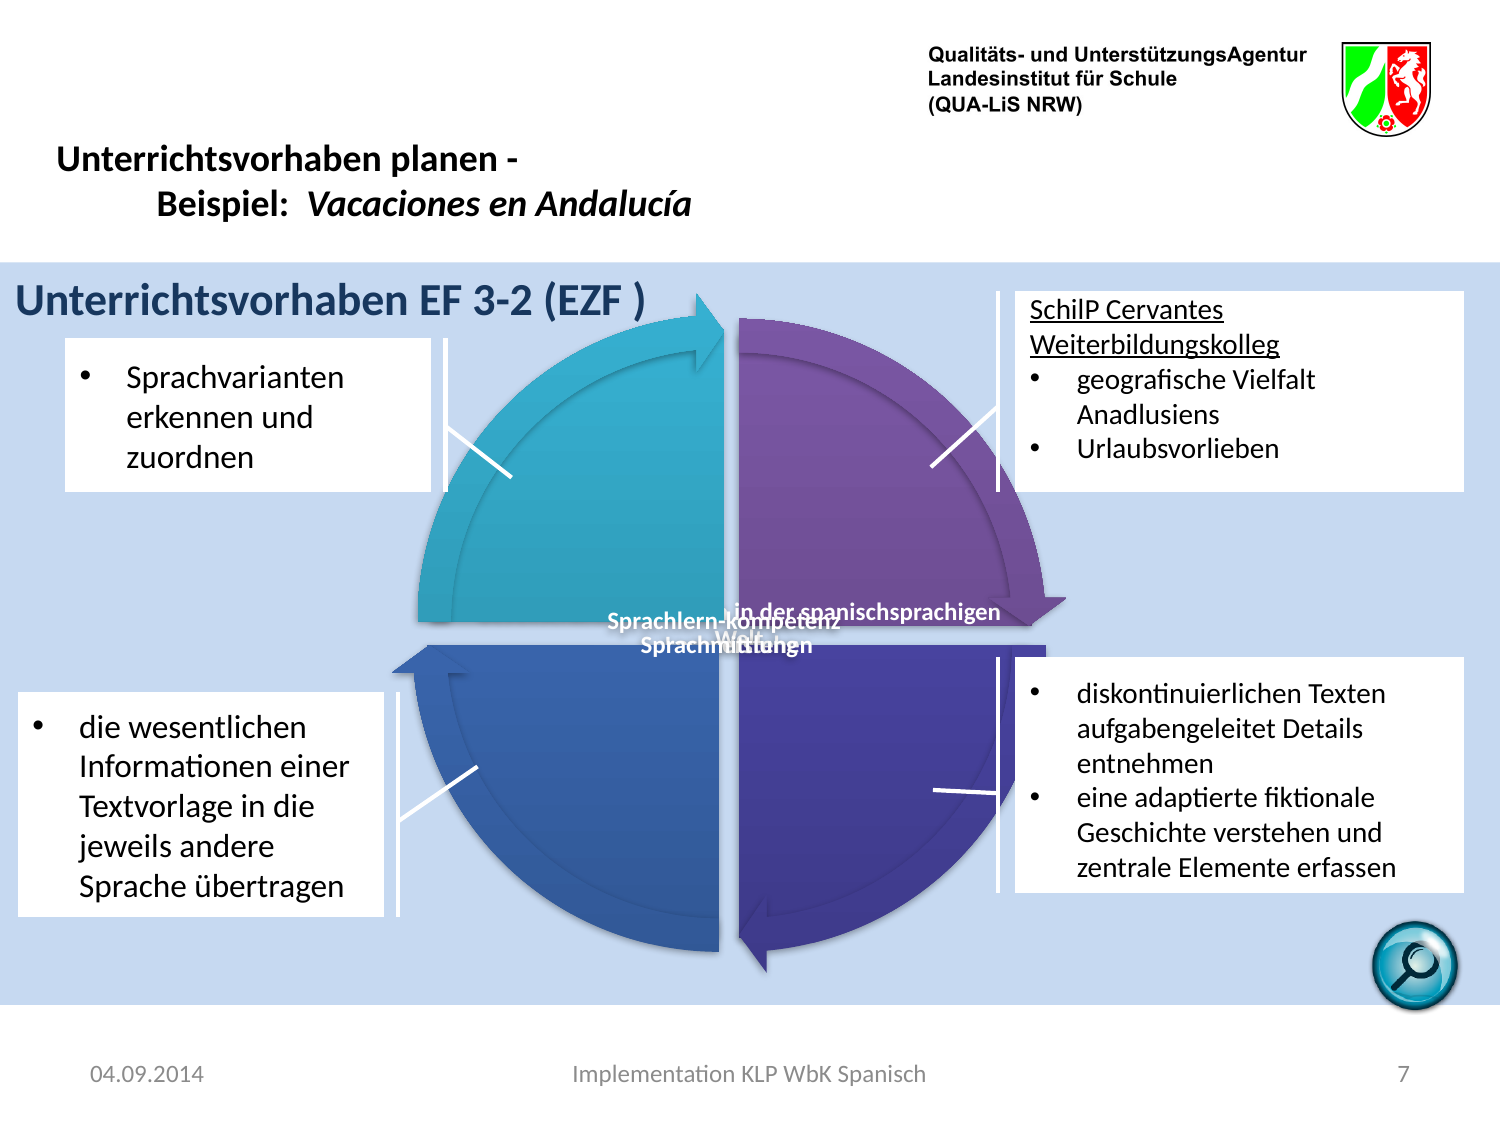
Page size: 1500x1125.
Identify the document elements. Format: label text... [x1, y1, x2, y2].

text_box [383, 266, 1081, 1010]
picture [927, 42, 1431, 137]
slide_number 7 [1074, 1042, 1425, 1103]
picture [1363, 916, 1465, 1015]
text_box die wesentlichen Informationen einer Textvorlage in die jeweils andere Sprache übertragen [18, 692, 378, 917]
text_box SchilP Cervantes Weiterbildungskolleg geografische Vielfalt Anadlusiens Urlaubsvorlieben [1087, 291, 1464, 492]
footer Implementation KLP WbK Spanisch [512, 1042, 988, 1103]
list Unterrichtsvorhaben EF 3-2 (EZF ) [0, 262, 1500, 1005]
title Unterrichtsvorhaben planen - Beispiel: Vacaciones en Andalucía [41, 45, 1425, 233]
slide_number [75, 1042, 425, 1103]
text_box Sprachvarianten erkennen und zuordnen [65, 338, 378, 492]
text_box diskontinuierlichen Texten aufgabengeleitet Details entnehmen eine adaptierte fiktionale Geschichte verstehen und zentrale Elemente erfassen [1087, 657, 1464, 893]
